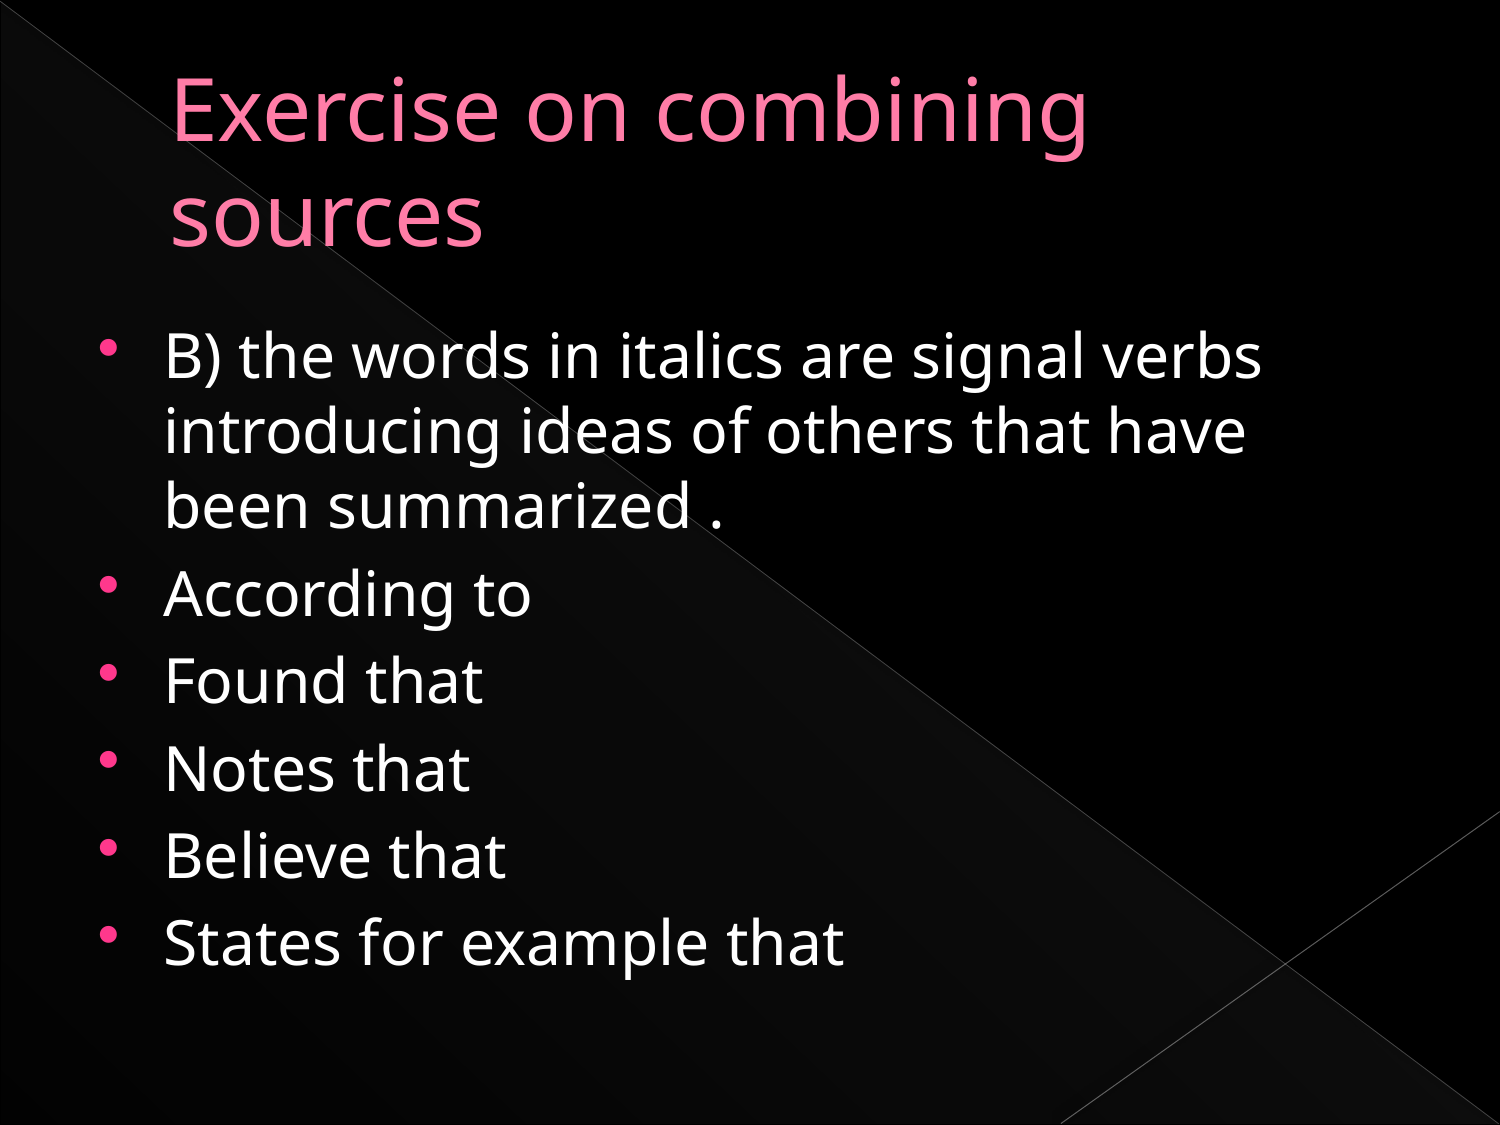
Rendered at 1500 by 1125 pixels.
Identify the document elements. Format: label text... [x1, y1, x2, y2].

list B) the words in italics are signal verbs introducing ideas of others that have been summarized . According to Found that Notes that Believe that States for example that [75, 308, 1425, 1059]
title Exercise on combining sources [75, 43, 1425, 274]
